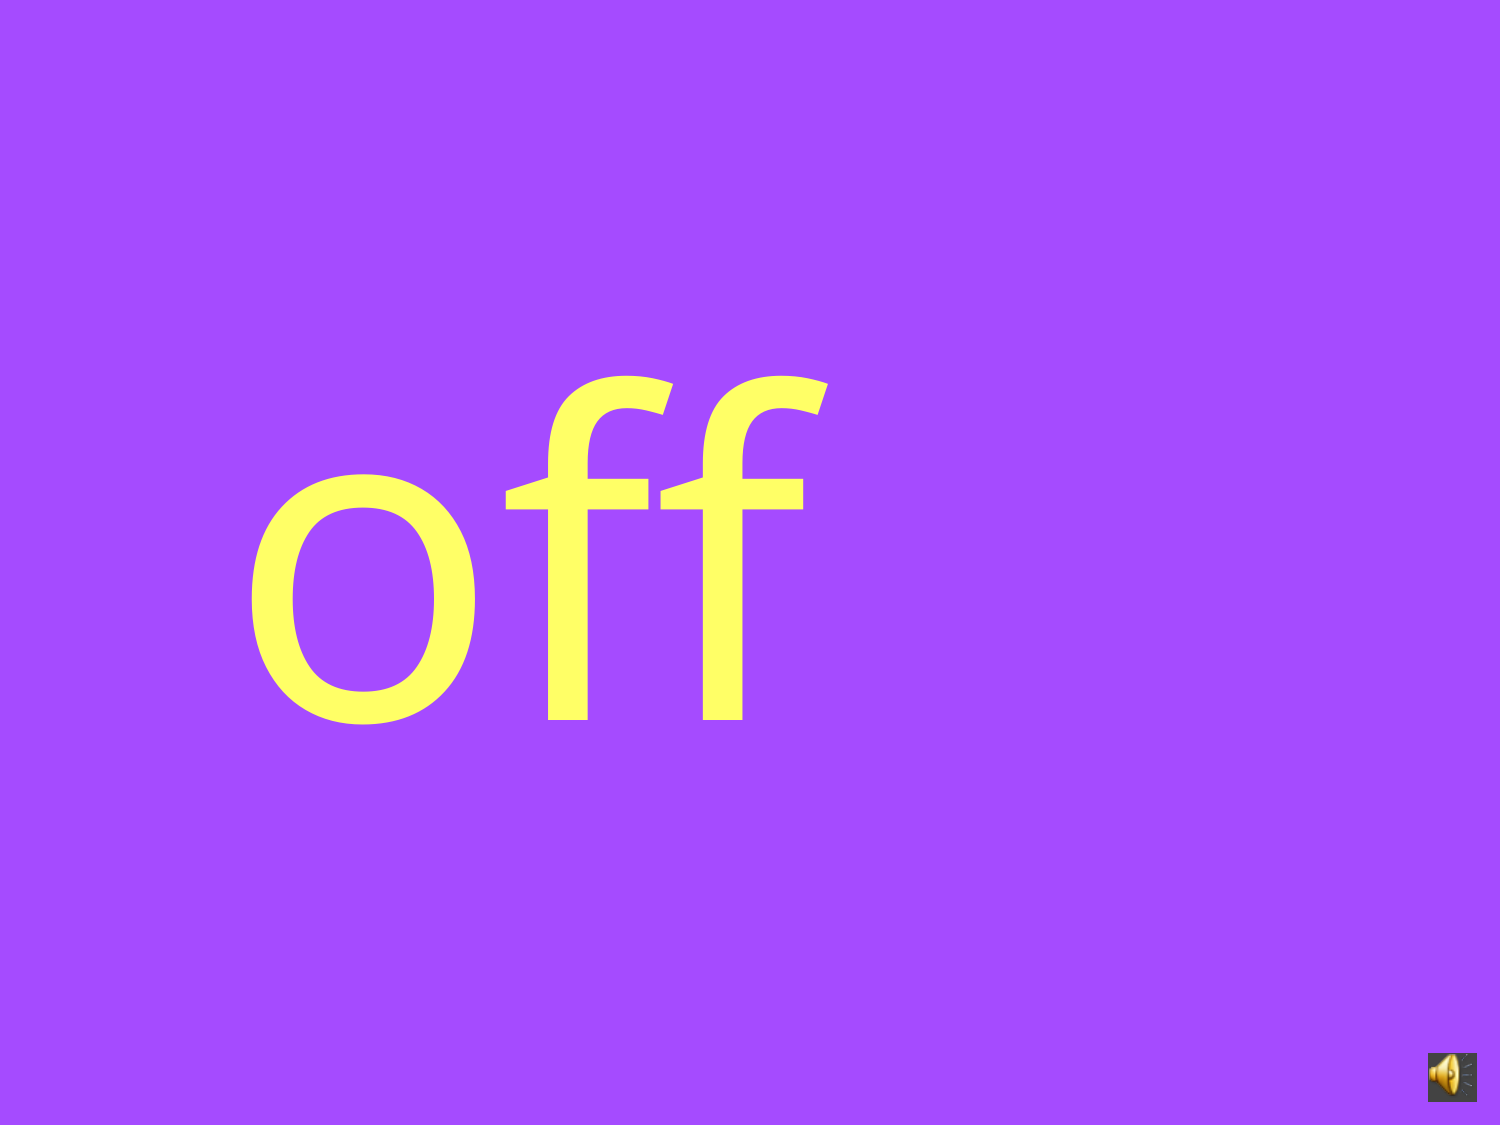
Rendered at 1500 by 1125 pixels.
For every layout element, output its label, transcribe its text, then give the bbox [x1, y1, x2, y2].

subtitle off [212, 262, 1450, 763]
picture [1427, 1052, 1478, 1103]
